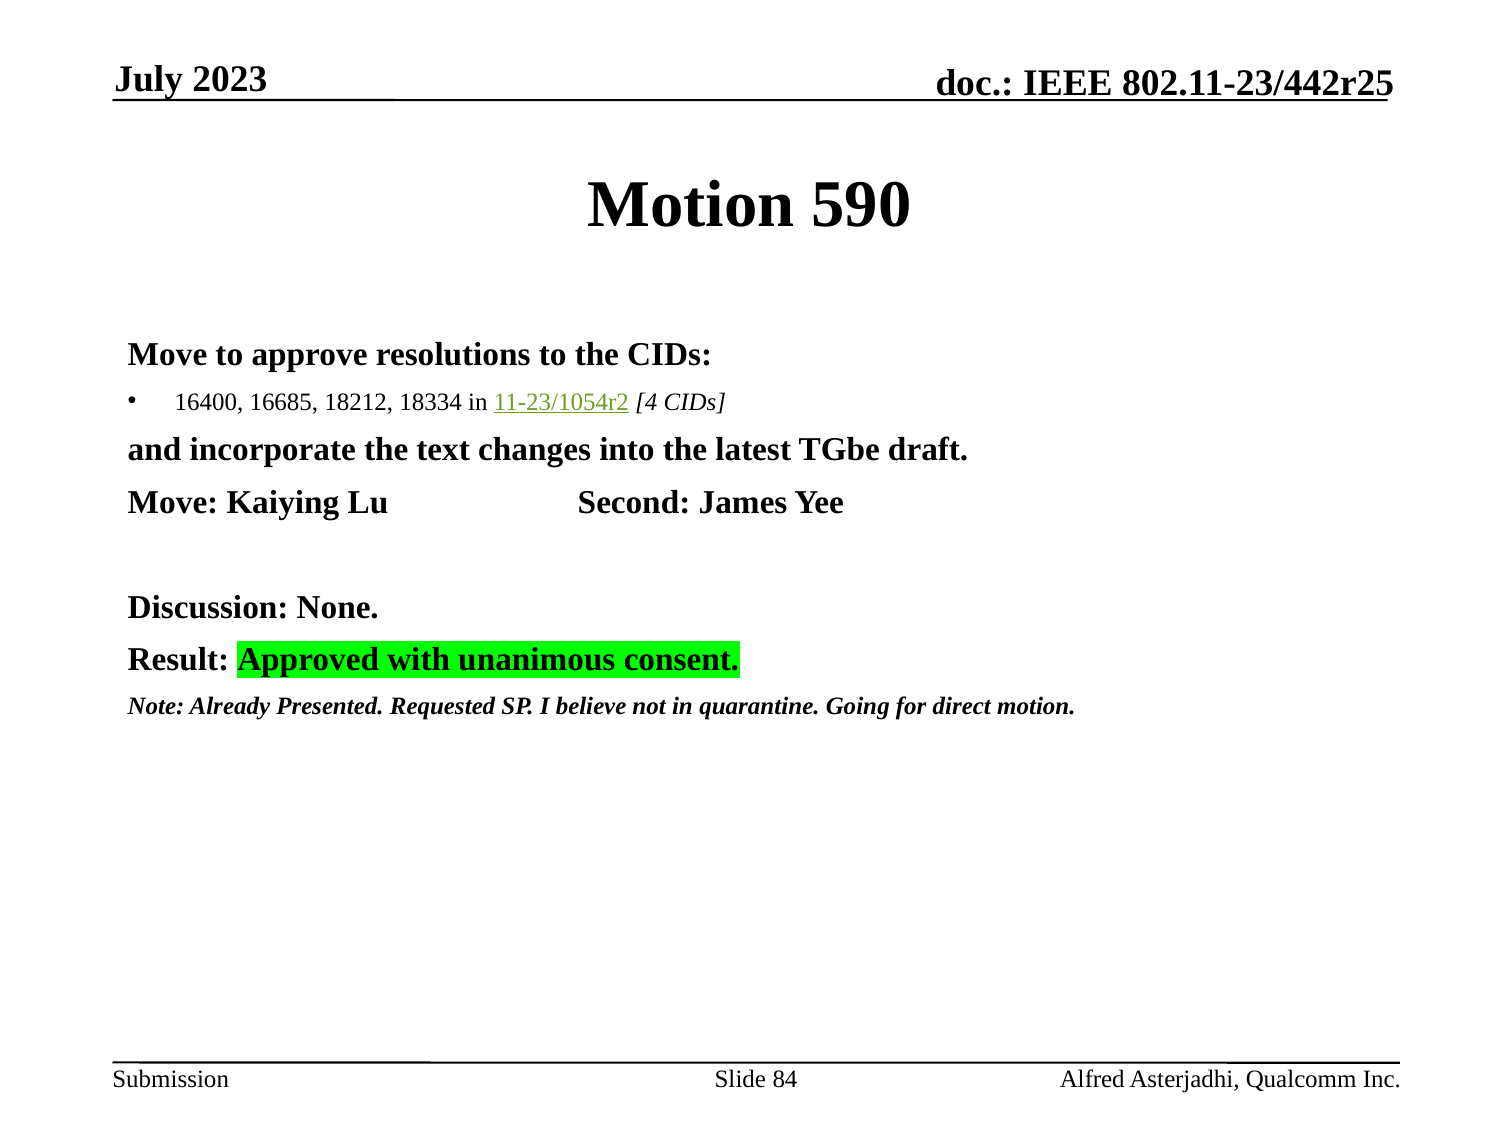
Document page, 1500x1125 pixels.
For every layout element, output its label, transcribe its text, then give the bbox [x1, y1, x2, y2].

title Motion 590 [112, 112, 1388, 288]
list Move to approve resolutions to the CIDs: 16400, 16685, 18212, 18334 in 11-23/1054r2 [4 CIDs] and incorporate the text changes into the latest TGbe draft. Move: Kaiying Lu Second: James Yee Discussion: None. Result: Approved with unanimous consent. Note: Already Presented. Requested SP. I believe not in quarantine. Going for direct motion. [112, 324, 1388, 1063]
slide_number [114, 54, 423, 100]
footer Alfred Asterjadhi, Qualcomm Inc. [878, 1061, 1402, 1093]
slide_number Slide 84 [712, 1061, 800, 1123]
